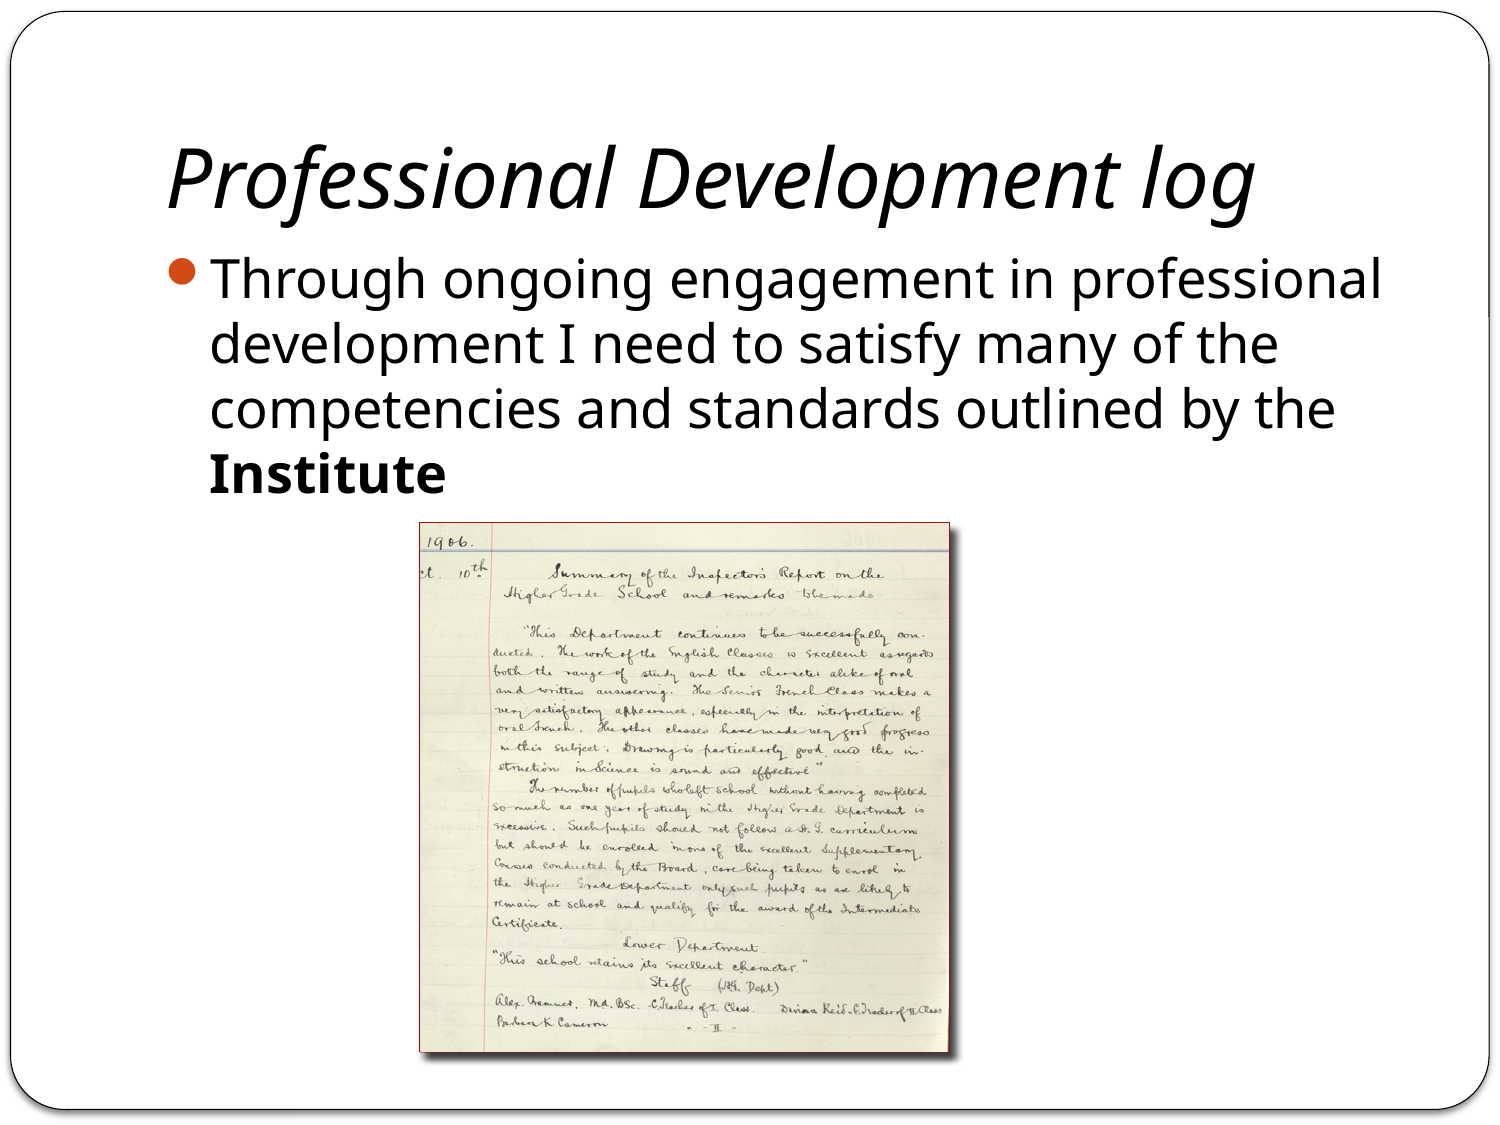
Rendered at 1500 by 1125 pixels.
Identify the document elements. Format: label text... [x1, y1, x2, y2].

picture [395, 503, 975, 1071]
title Professional Development log [150, 45, 1425, 233]
list Through ongoing engagement in professional development I need to satisfy many of the competencies and standards outlined by the Institute [150, 237, 1425, 988]
